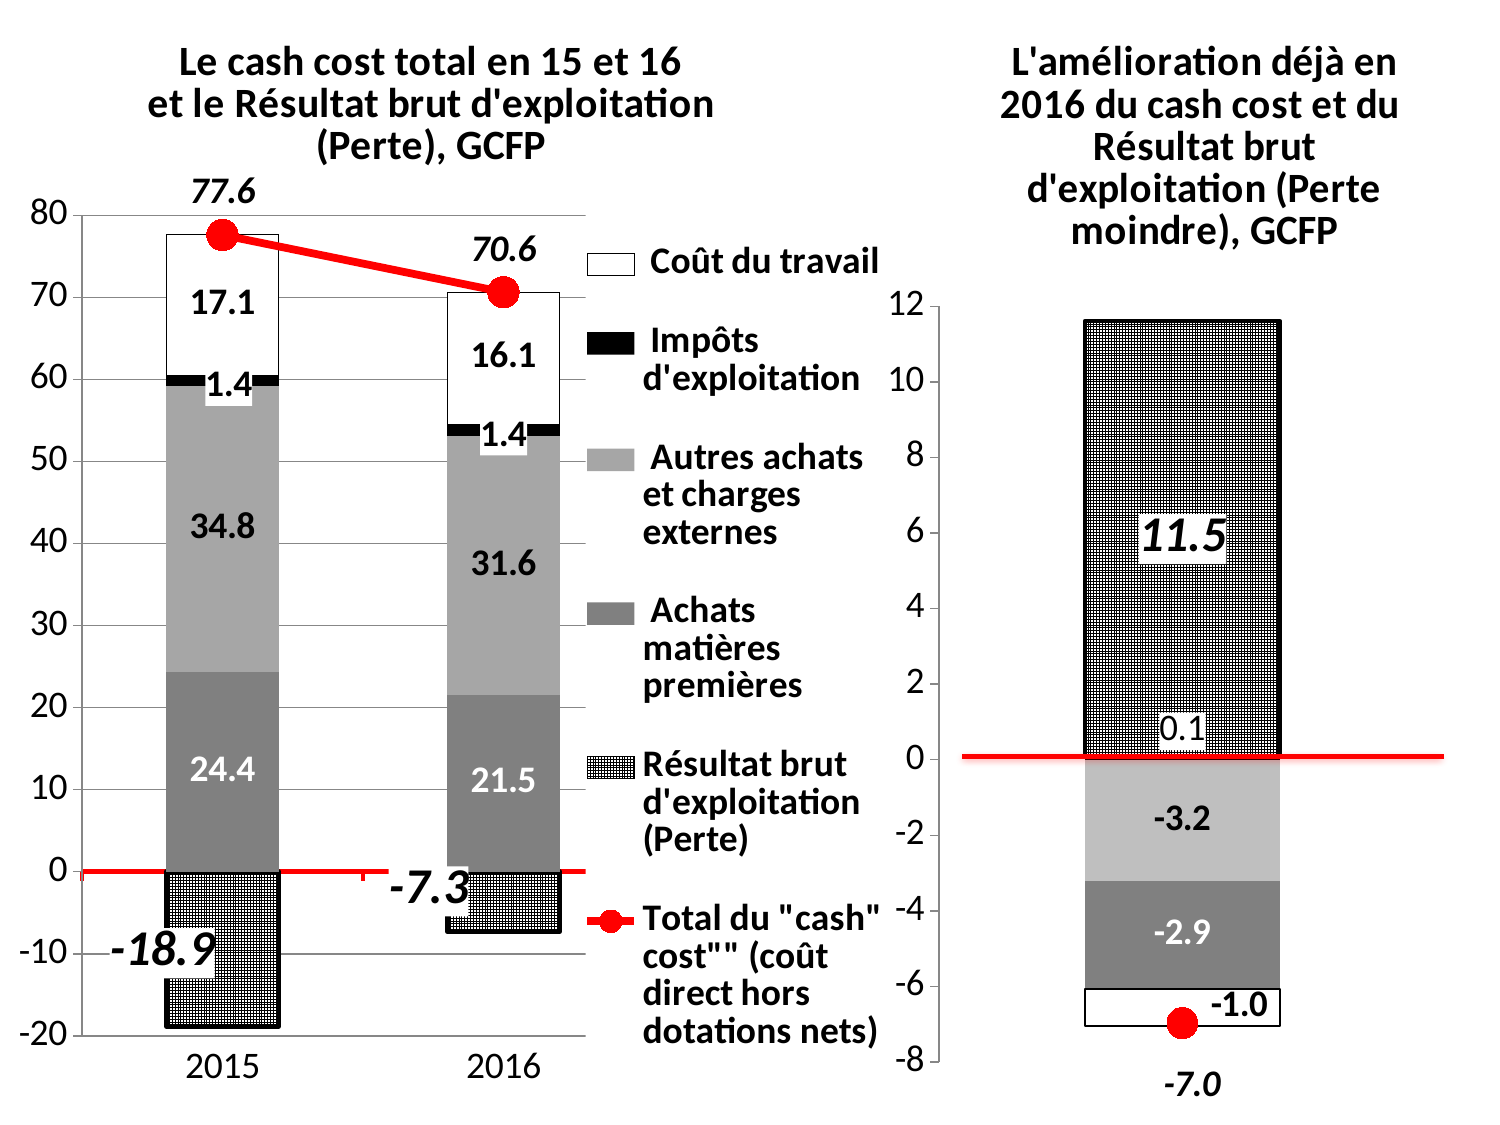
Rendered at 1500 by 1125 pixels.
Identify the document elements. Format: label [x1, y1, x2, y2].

chart [18, 30, 1461, 1109]
